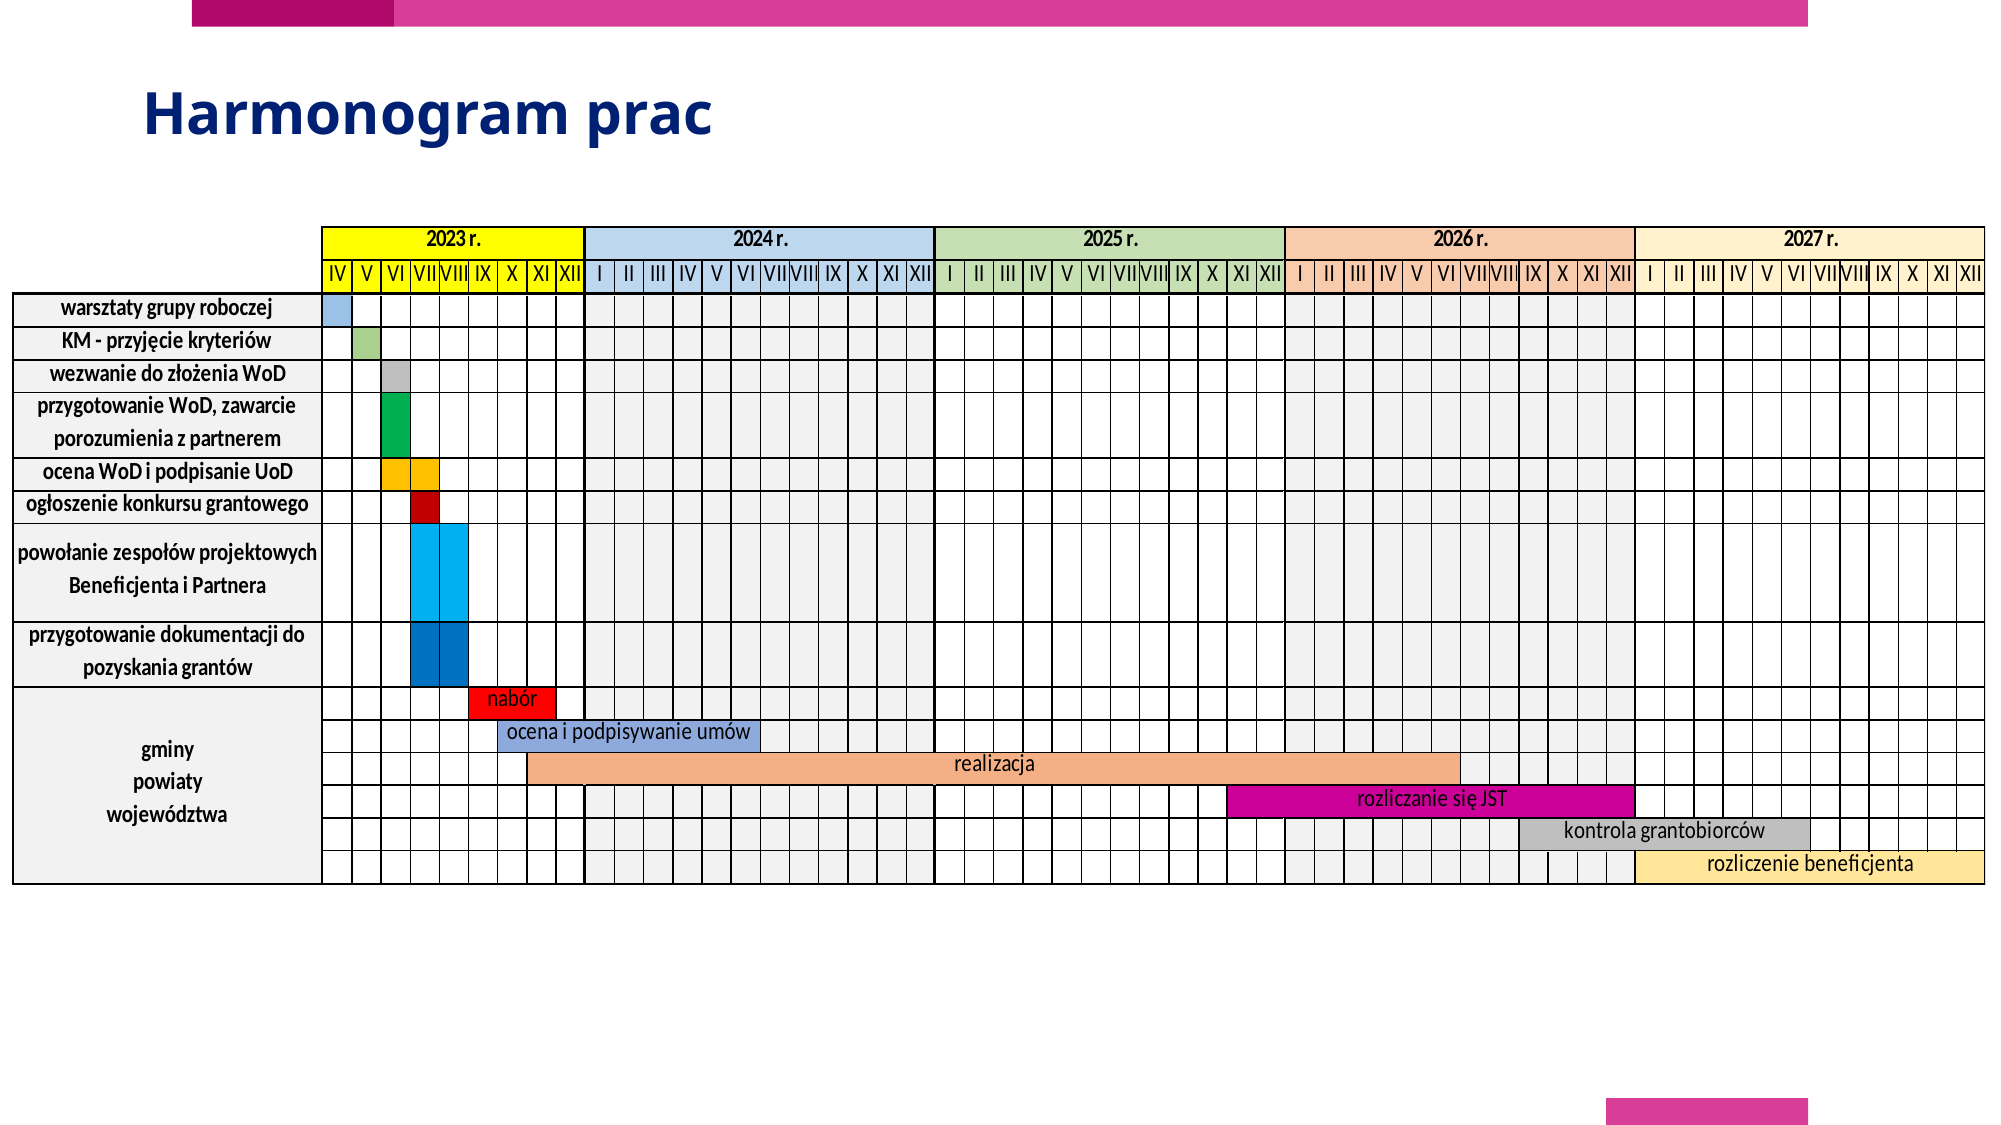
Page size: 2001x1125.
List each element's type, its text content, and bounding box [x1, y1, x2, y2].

picture [12, 226, 1987, 886]
title Harmonogram prac [142, 78, 1083, 226]
